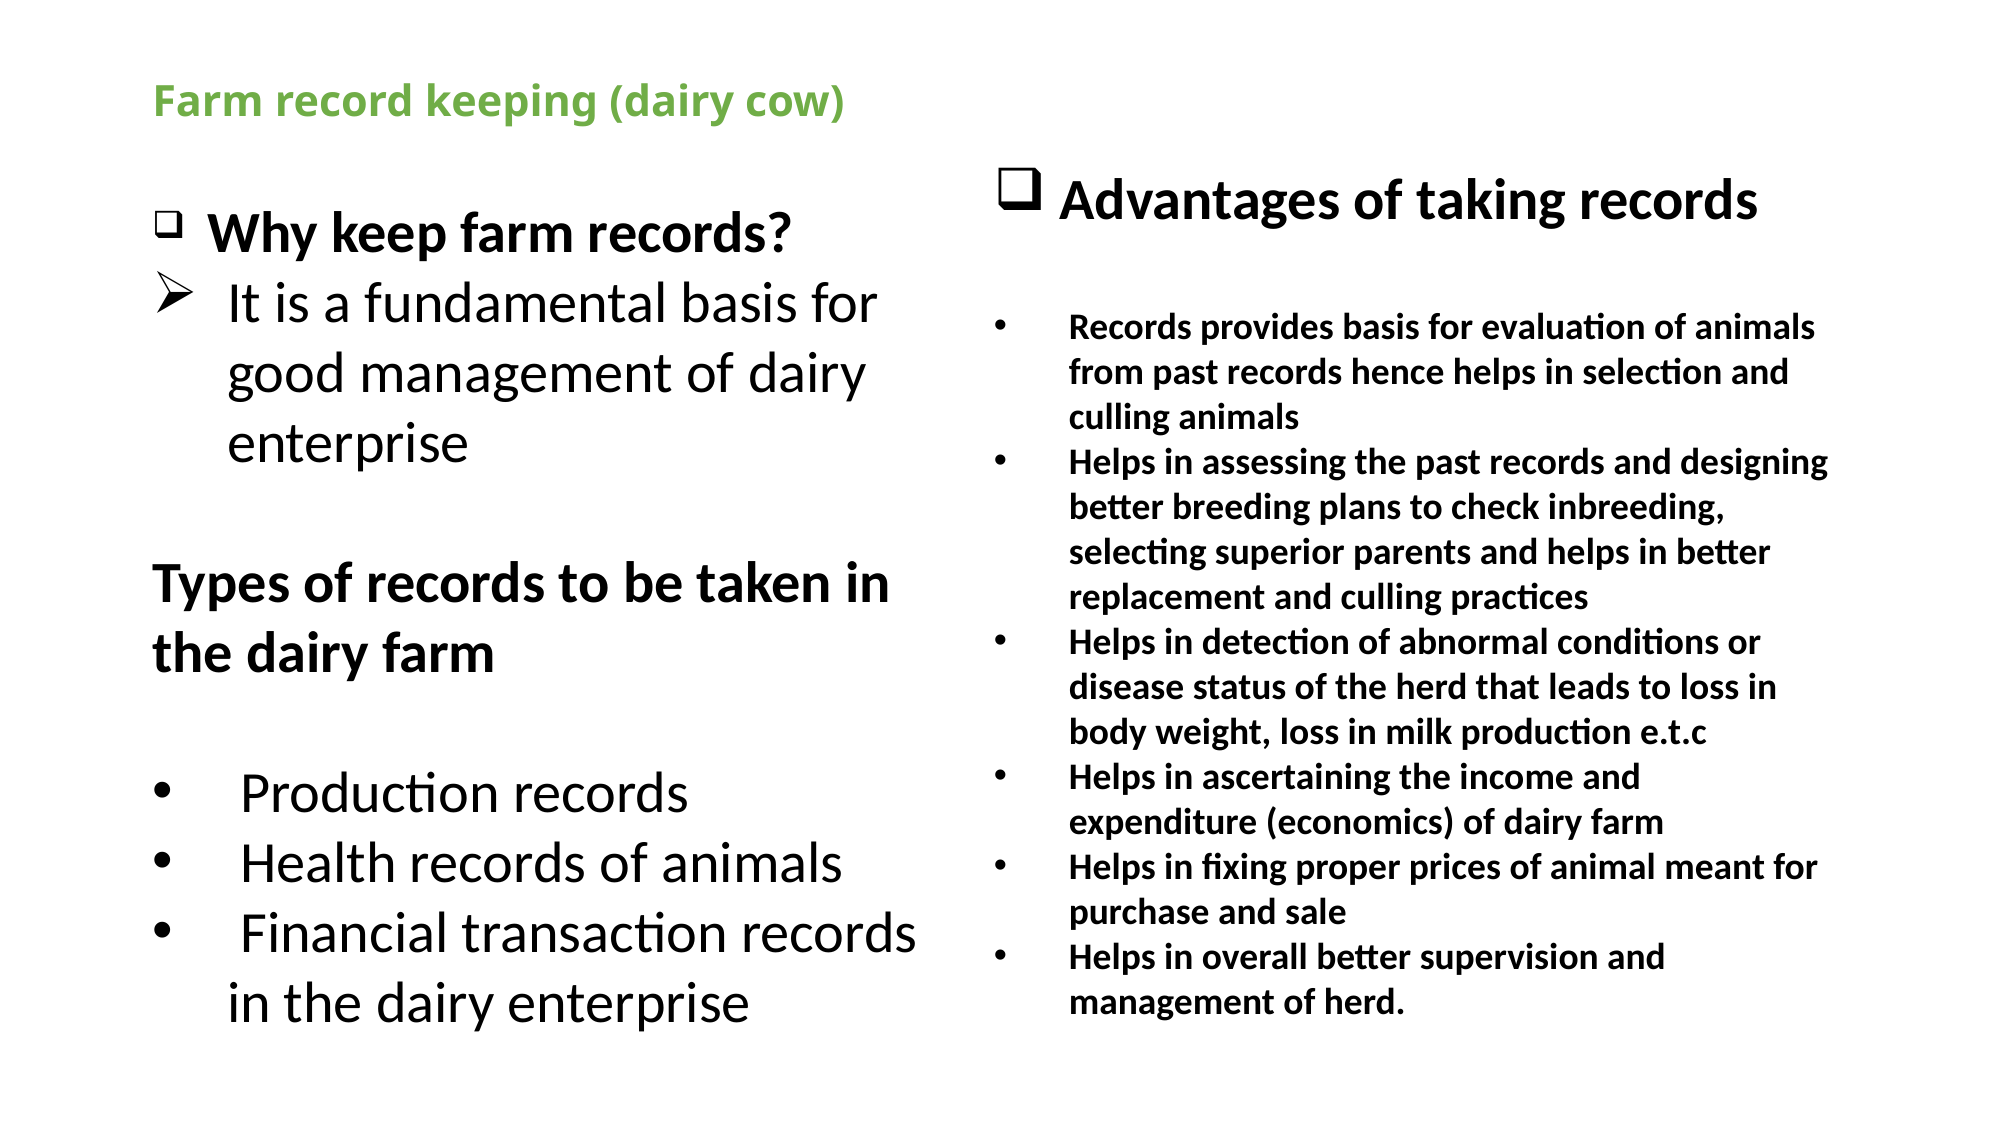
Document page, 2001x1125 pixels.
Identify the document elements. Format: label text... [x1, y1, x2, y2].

text_box Why keep farm records? It is a fundamental basis for good management of dairy enterprise Types of records to be taken in the dairy farm Production records Health records of animals Financial transaction records in the dairy enterprise [136, 155, 963, 1074]
title Farm record keeping (dairy cow) [137, 59, 920, 145]
text_box Advantages of taking records Records provides basis for evaluation of animals from past records hence helps in selection and culling animals Helps in assessing the past records and designing better breeding plans to check inbreeding, selecting superior parents and helps in better replacement and culling practices Helps in detection of abnormal conditions or disease status of the herd that leads to loss in body weight, loss in milk production e.t.c Helps in ascertaining the income and expenditure (economics) of dairy farm Helps in fixing proper prices of animal meant for purchase and sale Helps in overall better supervision and management of herd. [978, 155, 1853, 1074]
